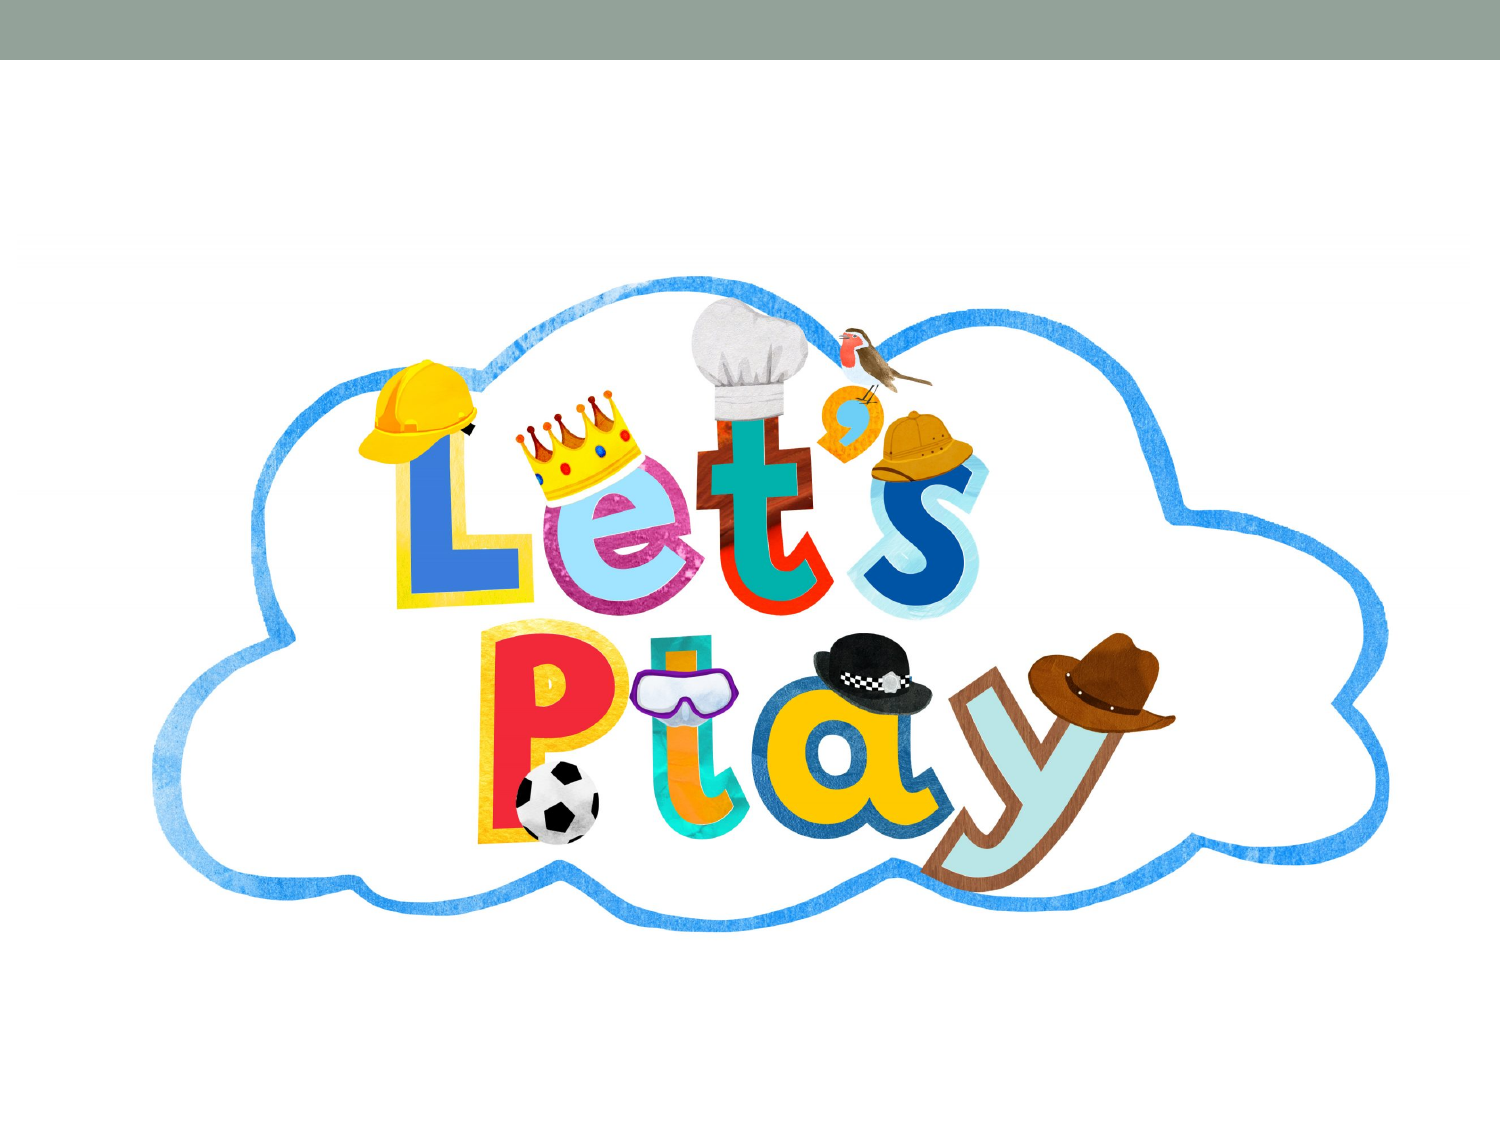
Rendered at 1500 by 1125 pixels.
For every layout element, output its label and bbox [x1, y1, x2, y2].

picture [17, 231, 1470, 988]
